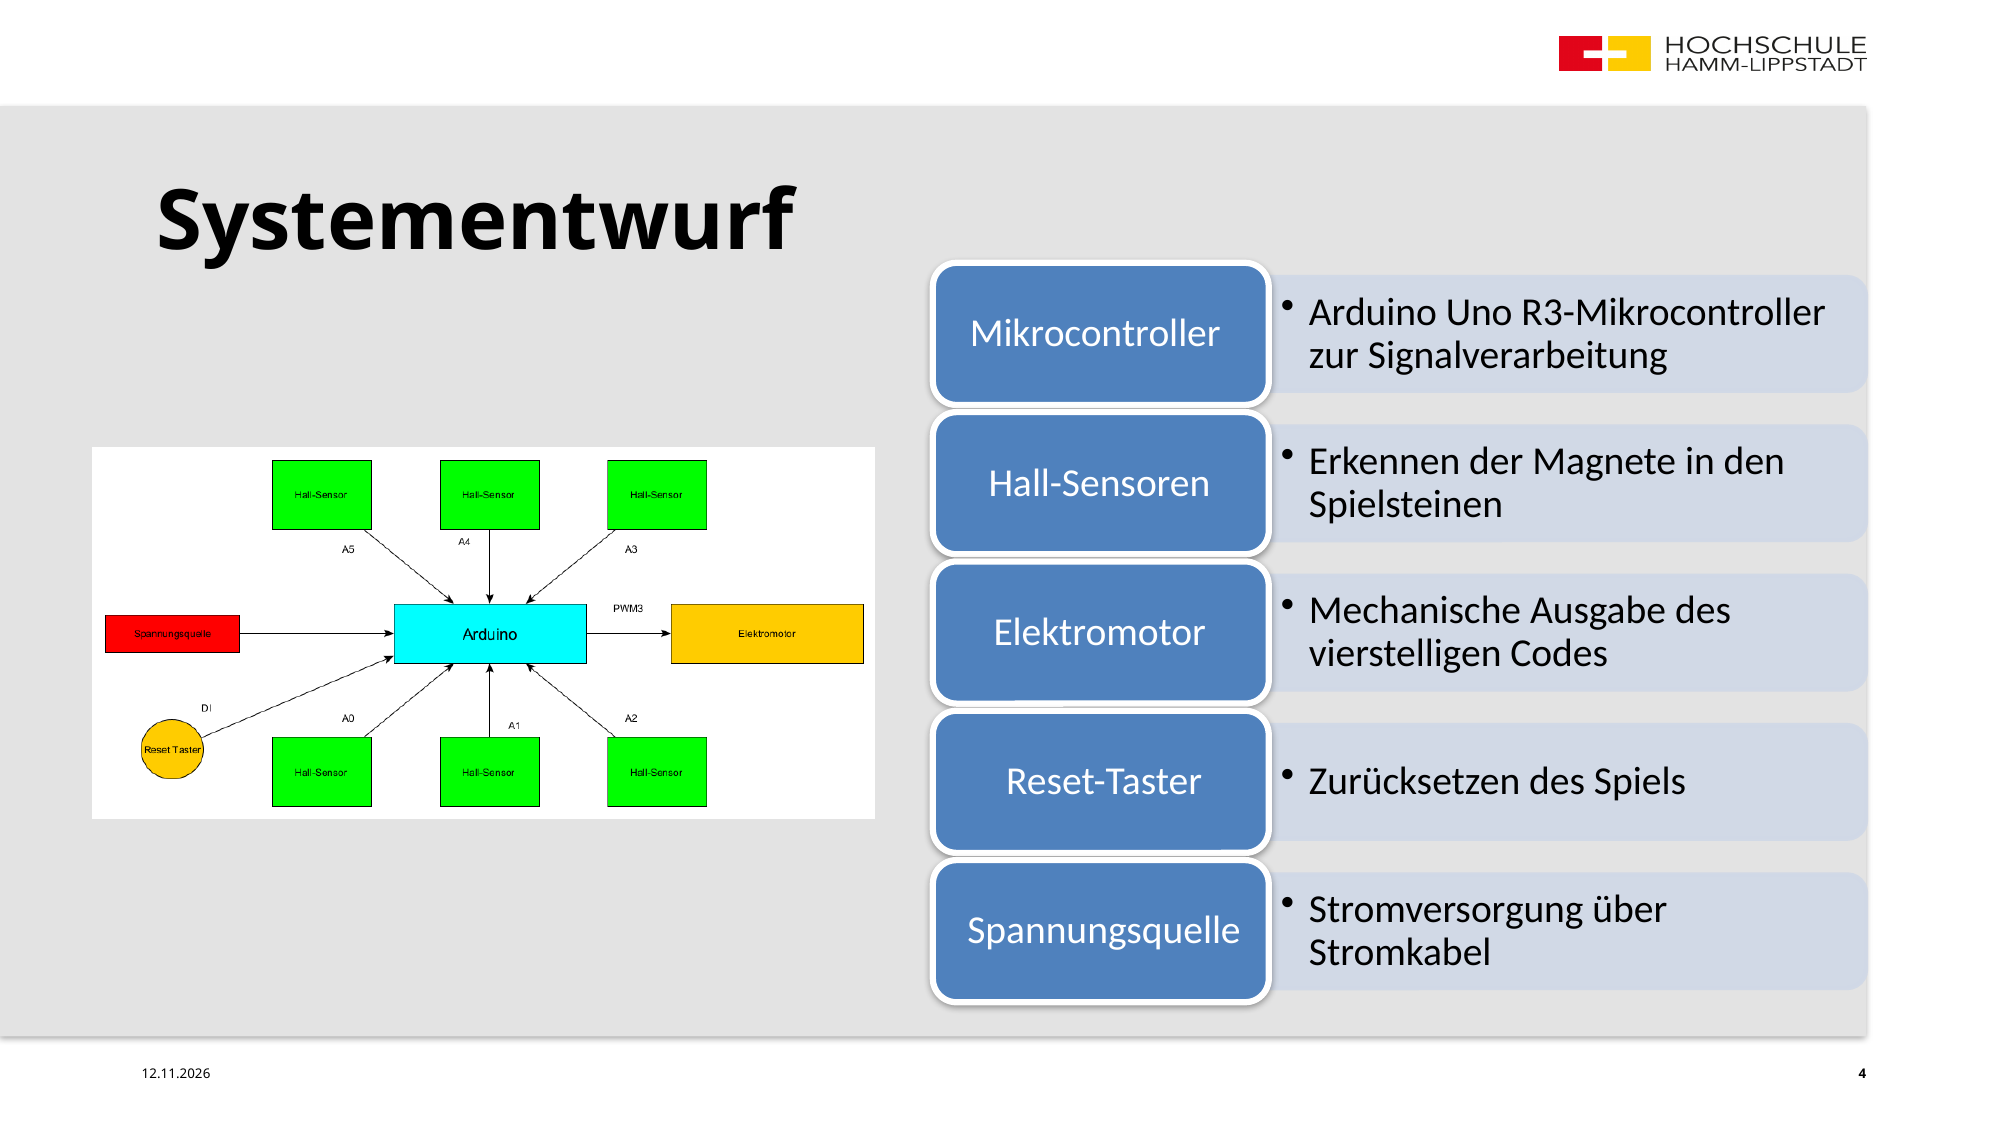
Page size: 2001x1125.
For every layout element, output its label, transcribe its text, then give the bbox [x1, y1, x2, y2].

title Systementwurf [141, 122, 1821, 310]
slide_number 4 [1399, 1065, 1867, 1084]
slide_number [141, 1065, 609, 1084]
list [91, 447, 876, 819]
picture [1559, 36, 1867, 71]
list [932, 262, 1867, 1003]
